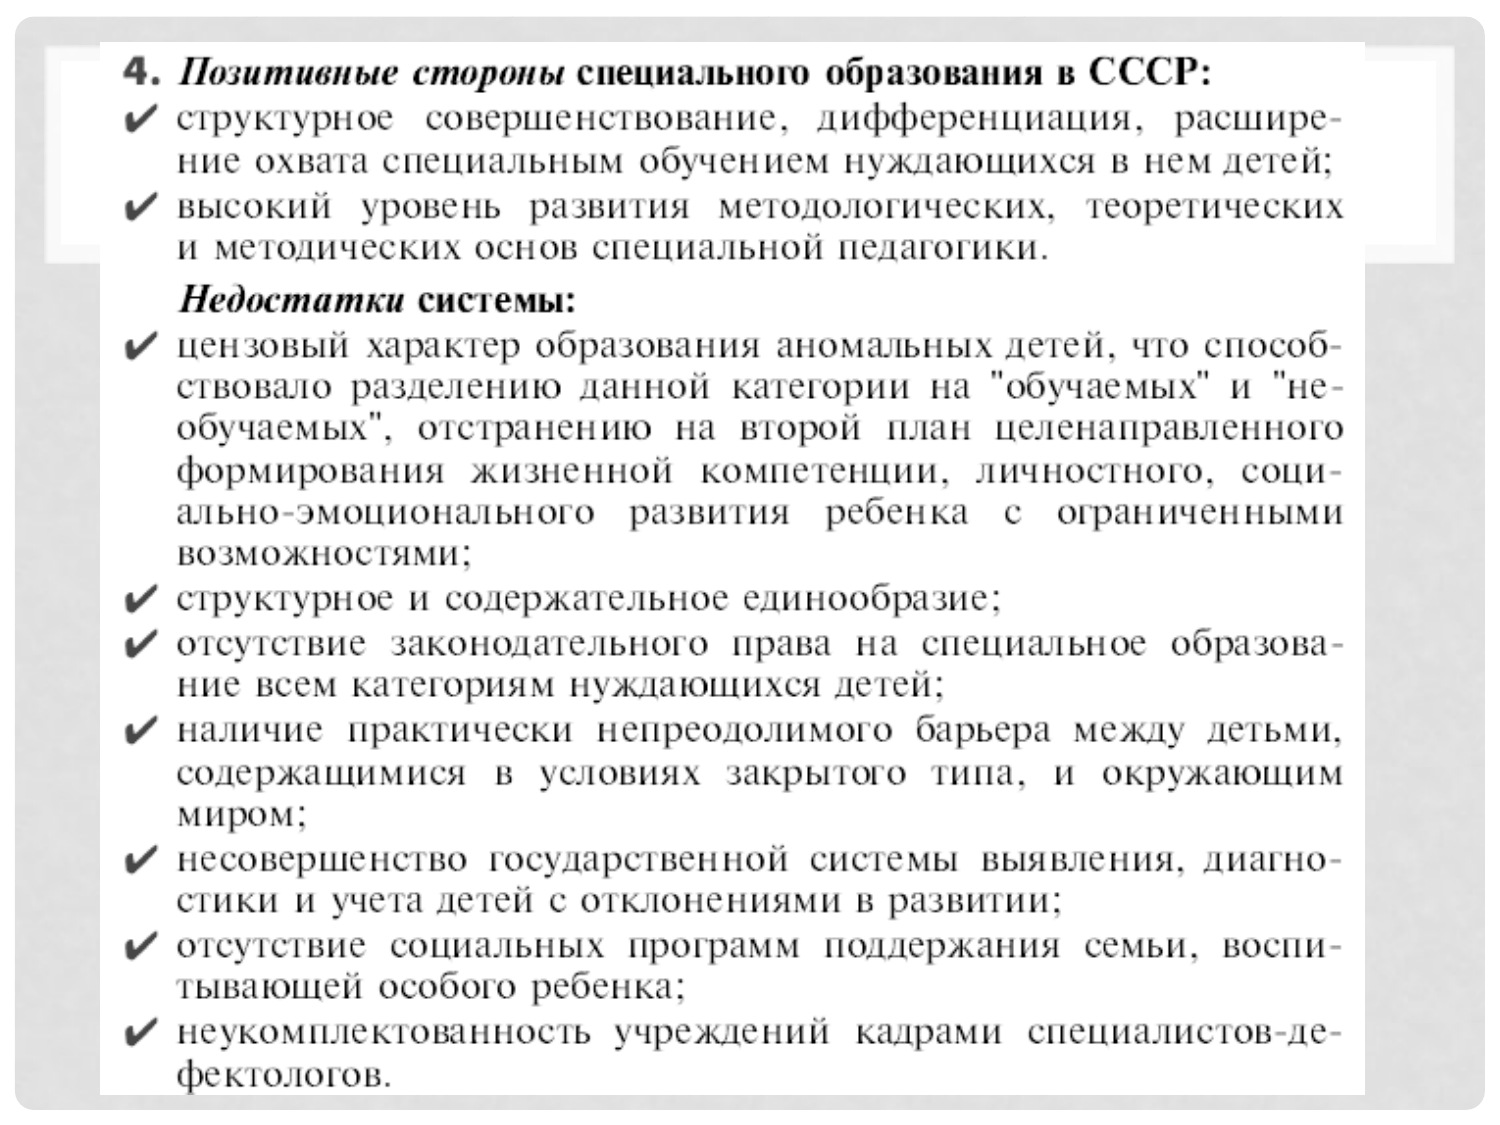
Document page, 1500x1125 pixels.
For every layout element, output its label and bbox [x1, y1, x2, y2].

picture [100, 42, 1365, 1096]
